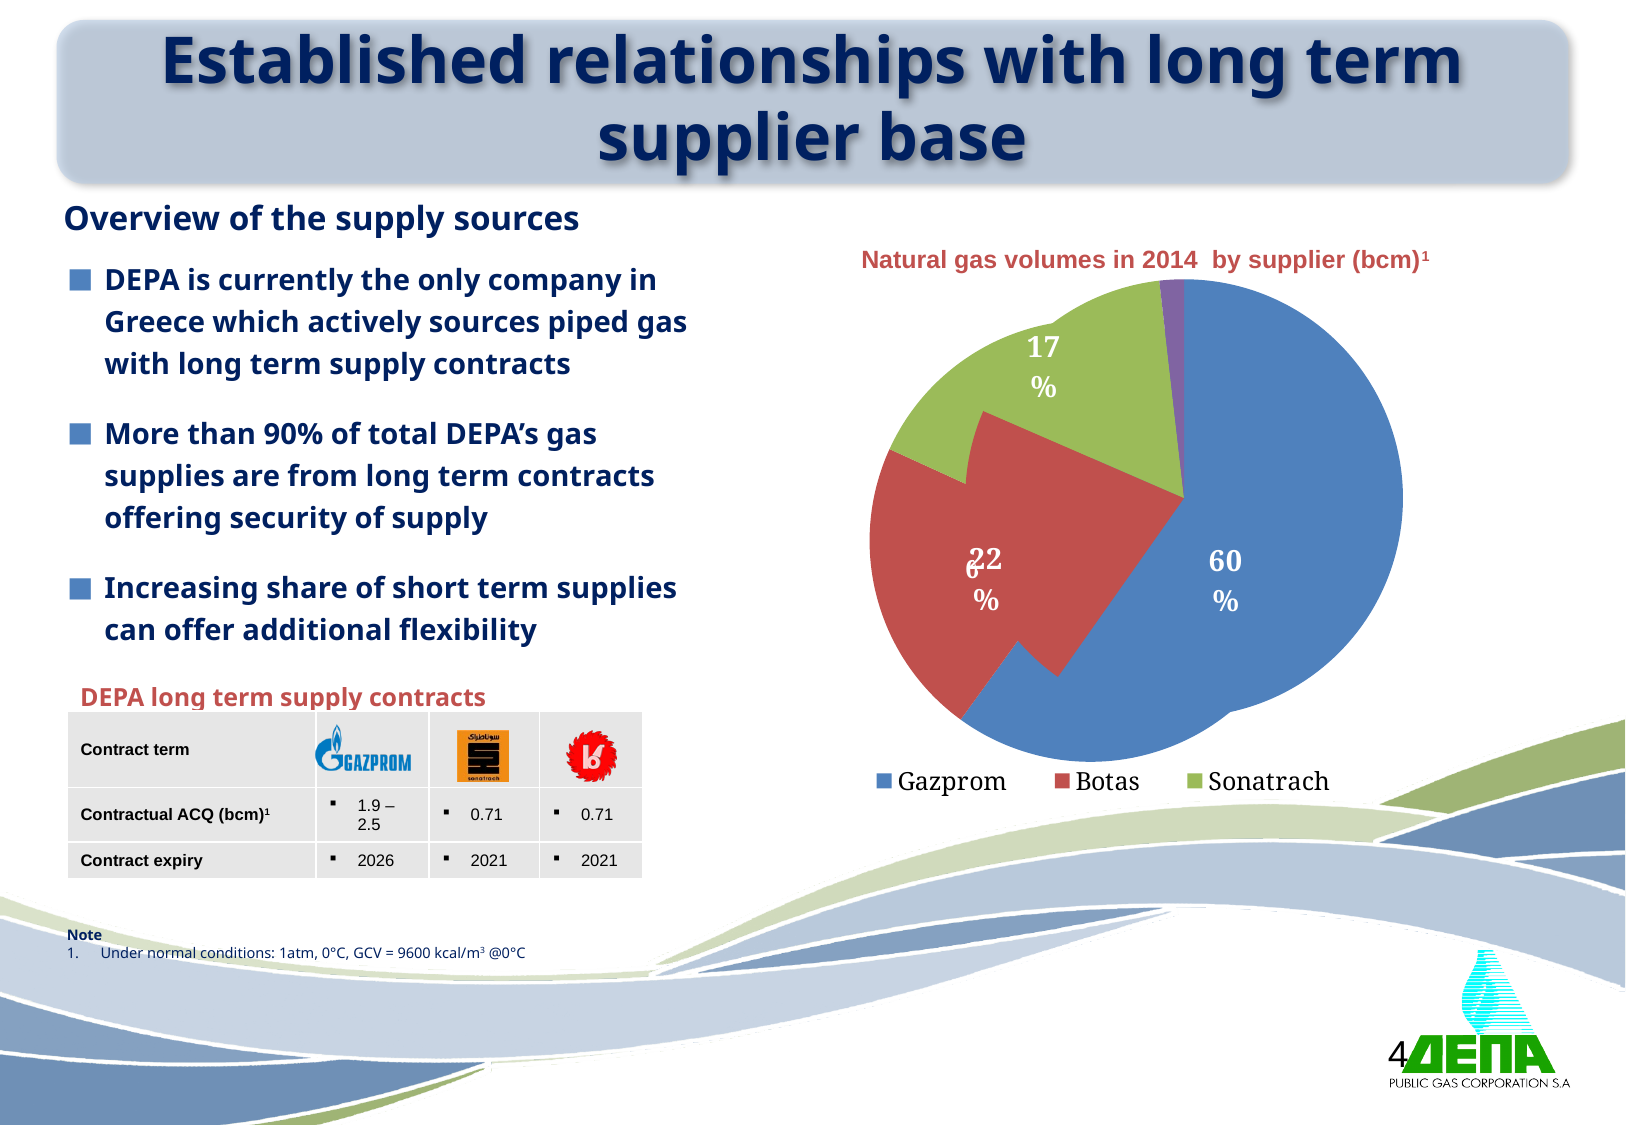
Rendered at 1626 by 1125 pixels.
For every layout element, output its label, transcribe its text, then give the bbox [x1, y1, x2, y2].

table_header Contract term [68, 712, 315, 787]
text_box Natural gas volumes in 2014 by supplier (bcm)1 [847, 236, 1511, 290]
title Established relationships with long term supplier base [74, 2, 1551, 190]
table_cell 2021 [430, 843, 539, 878]
picture [1358, 929, 1600, 1125]
table_cell 0.71 [430, 788, 539, 841]
picture [314, 723, 411, 771]
table_header [540, 712, 642, 787]
text_box DEPA is currently the only company in Greece which actively sources piped gas with long term supply contracts More than 90% of total DEPA’s gas supplies are from long term contracts offering security of supply Increasing share of short term supplies can offer additional flexibility [67, 254, 690, 587]
table_cell 1.9 – 2.5 [317, 788, 428, 841]
table_cell 0.71 [540, 788, 642, 841]
text_box 4 [1373, 1022, 1435, 1080]
text_box DEPA long term supply contracts [66, 674, 701, 728]
table_header [430, 712, 539, 787]
table_header [317, 712, 428, 787]
table_cell 2026 [317, 843, 428, 878]
picture [457, 730, 509, 782]
text_box Note Under normal conditions: 1atm, 0°C, GCV = 9600 kcal/m3 @0°C [66, 926, 1215, 961]
picture [566, 730, 618, 782]
table_cell Contract expiry [68, 843, 315, 878]
table_cell Contractual ACQ (bcm)1 [68, 788, 315, 841]
table_cell 2021 [540, 843, 642, 878]
chart [719, 242, 1485, 852]
text_box Overview of the supply sources [49, 190, 713, 244]
